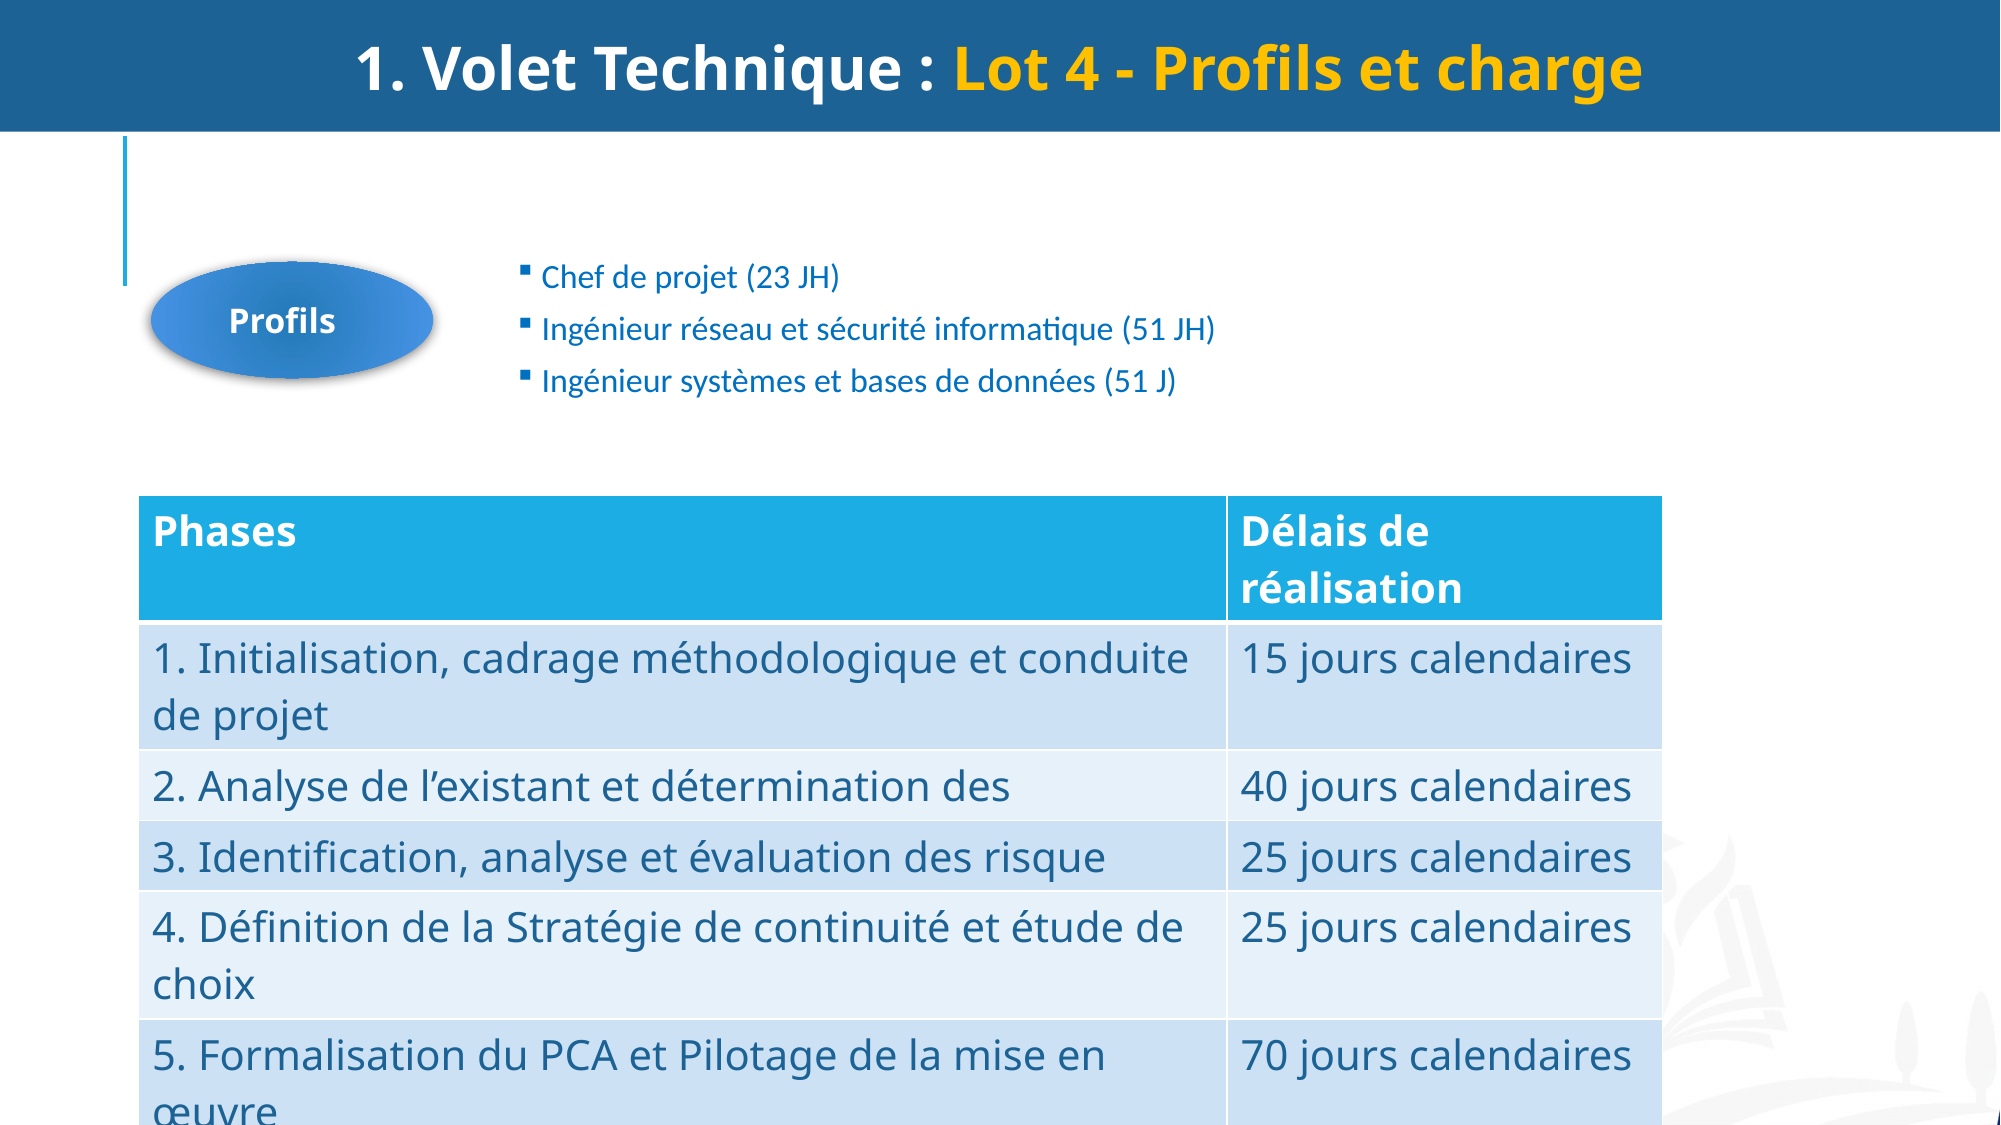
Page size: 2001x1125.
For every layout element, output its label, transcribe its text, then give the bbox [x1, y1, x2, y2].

table_cell 15 jours calendaires [1228, 625, 1662, 749]
table_cell 5. Formalisation du PCA et Pilotage de la mise en œuvre [139, 1020, 1226, 1125]
table_cell 3. Identification, analyse et évaluation des risque [139, 821, 1226, 890]
table_cell 25 jours calendaires [1228, 821, 1402, 890]
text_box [138, 261, 434, 379]
table_cell 2. Analyse de l’existant et détermination des [139, 751, 1226, 820]
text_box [478, 230, 1468, 416]
table_cell 40 jours calendaires [1228, 751, 1662, 820]
table_cell 1. Initialisation, cadrage méthodologique et conduite de projet [139, 625, 1226, 749]
table_cell 70 jours calendaires [1228, 1020, 1403, 1125]
table_cell 4. Définition de la Stratégie de continuité et étude de choix [139, 892, 1226, 1018]
picture [1409, 759, 2000, 1125]
table_header Délais de réalisation [1228, 496, 1662, 620]
text_box 1. Volet Technique : Lot 4 - Profils et charge [0, 0, 2000, 133]
table_header Phases [139, 496, 1226, 620]
table_cell 25 jours calendaires [1228, 892, 1402, 1018]
